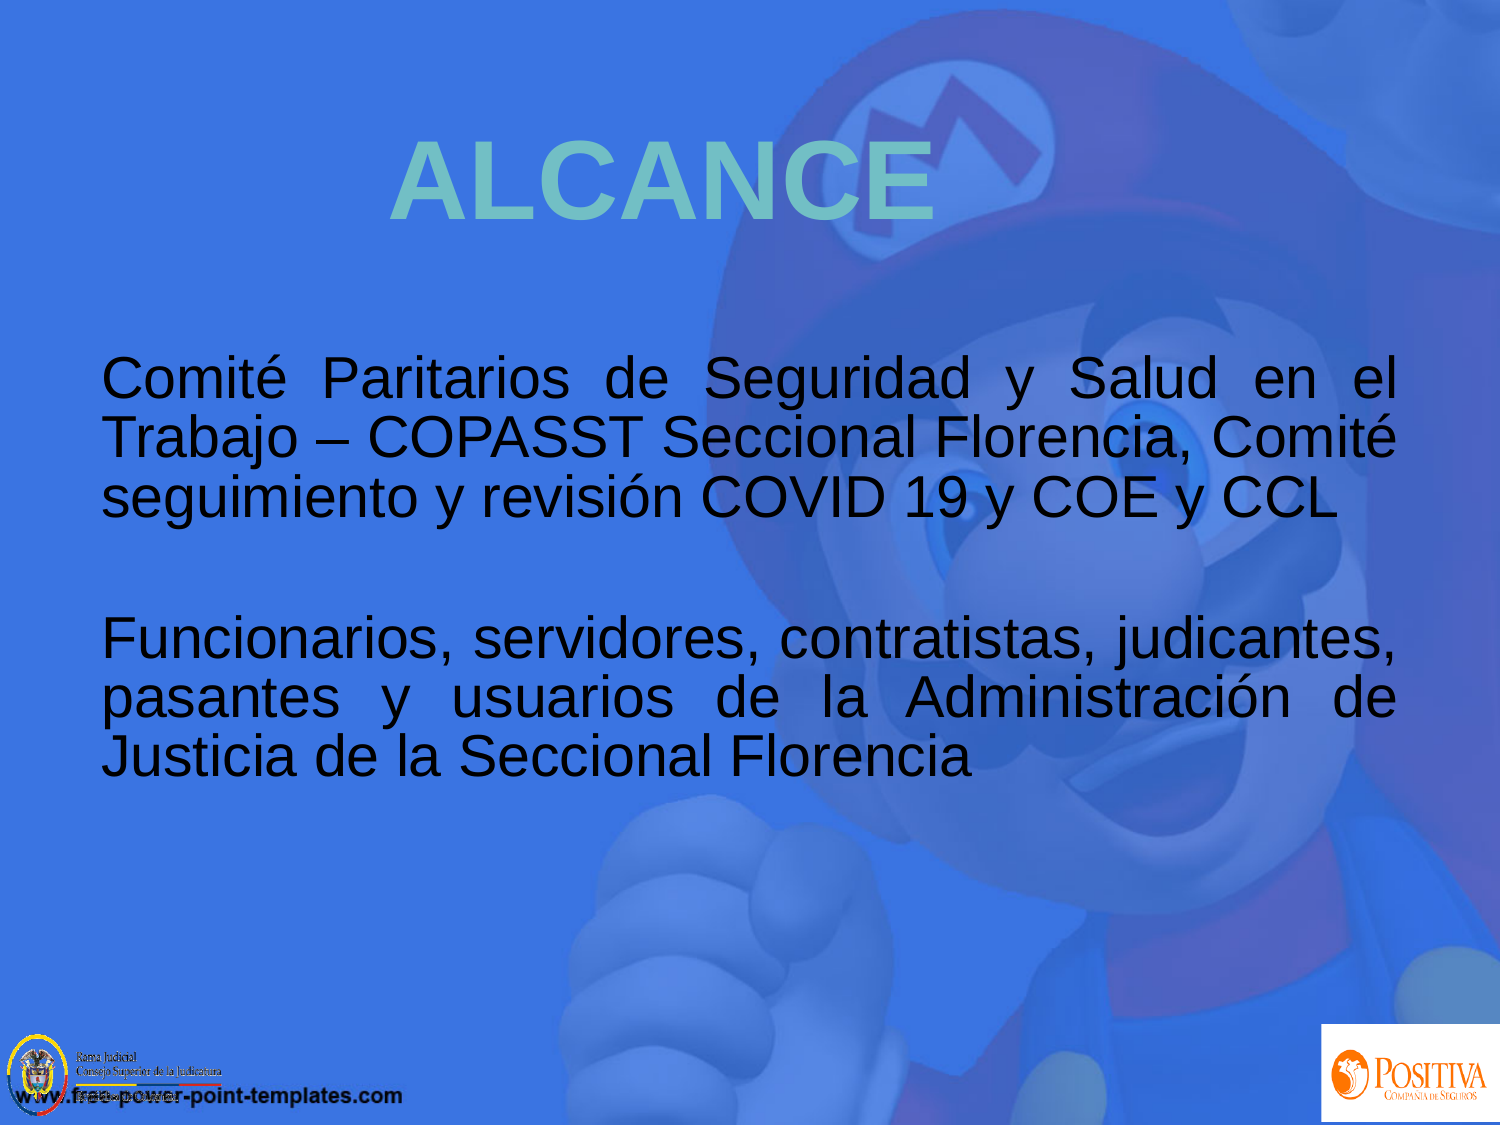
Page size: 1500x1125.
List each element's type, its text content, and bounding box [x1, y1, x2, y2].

text_box Comité Paritarios de Seguridad y Salud en el Trabajo – COPASST Seccional Florencia, Comité seguimiento y revisión COVID 19 y COE y CCL Funcionarios, servidores, contratistas, judicantes, pasantes y usuarios de la Administración de Justicia de la Seccional Florencia [86, 343, 1414, 832]
picture [0, 0, 1500, 1125]
text_box ALCANCE [360, 78, 966, 294]
